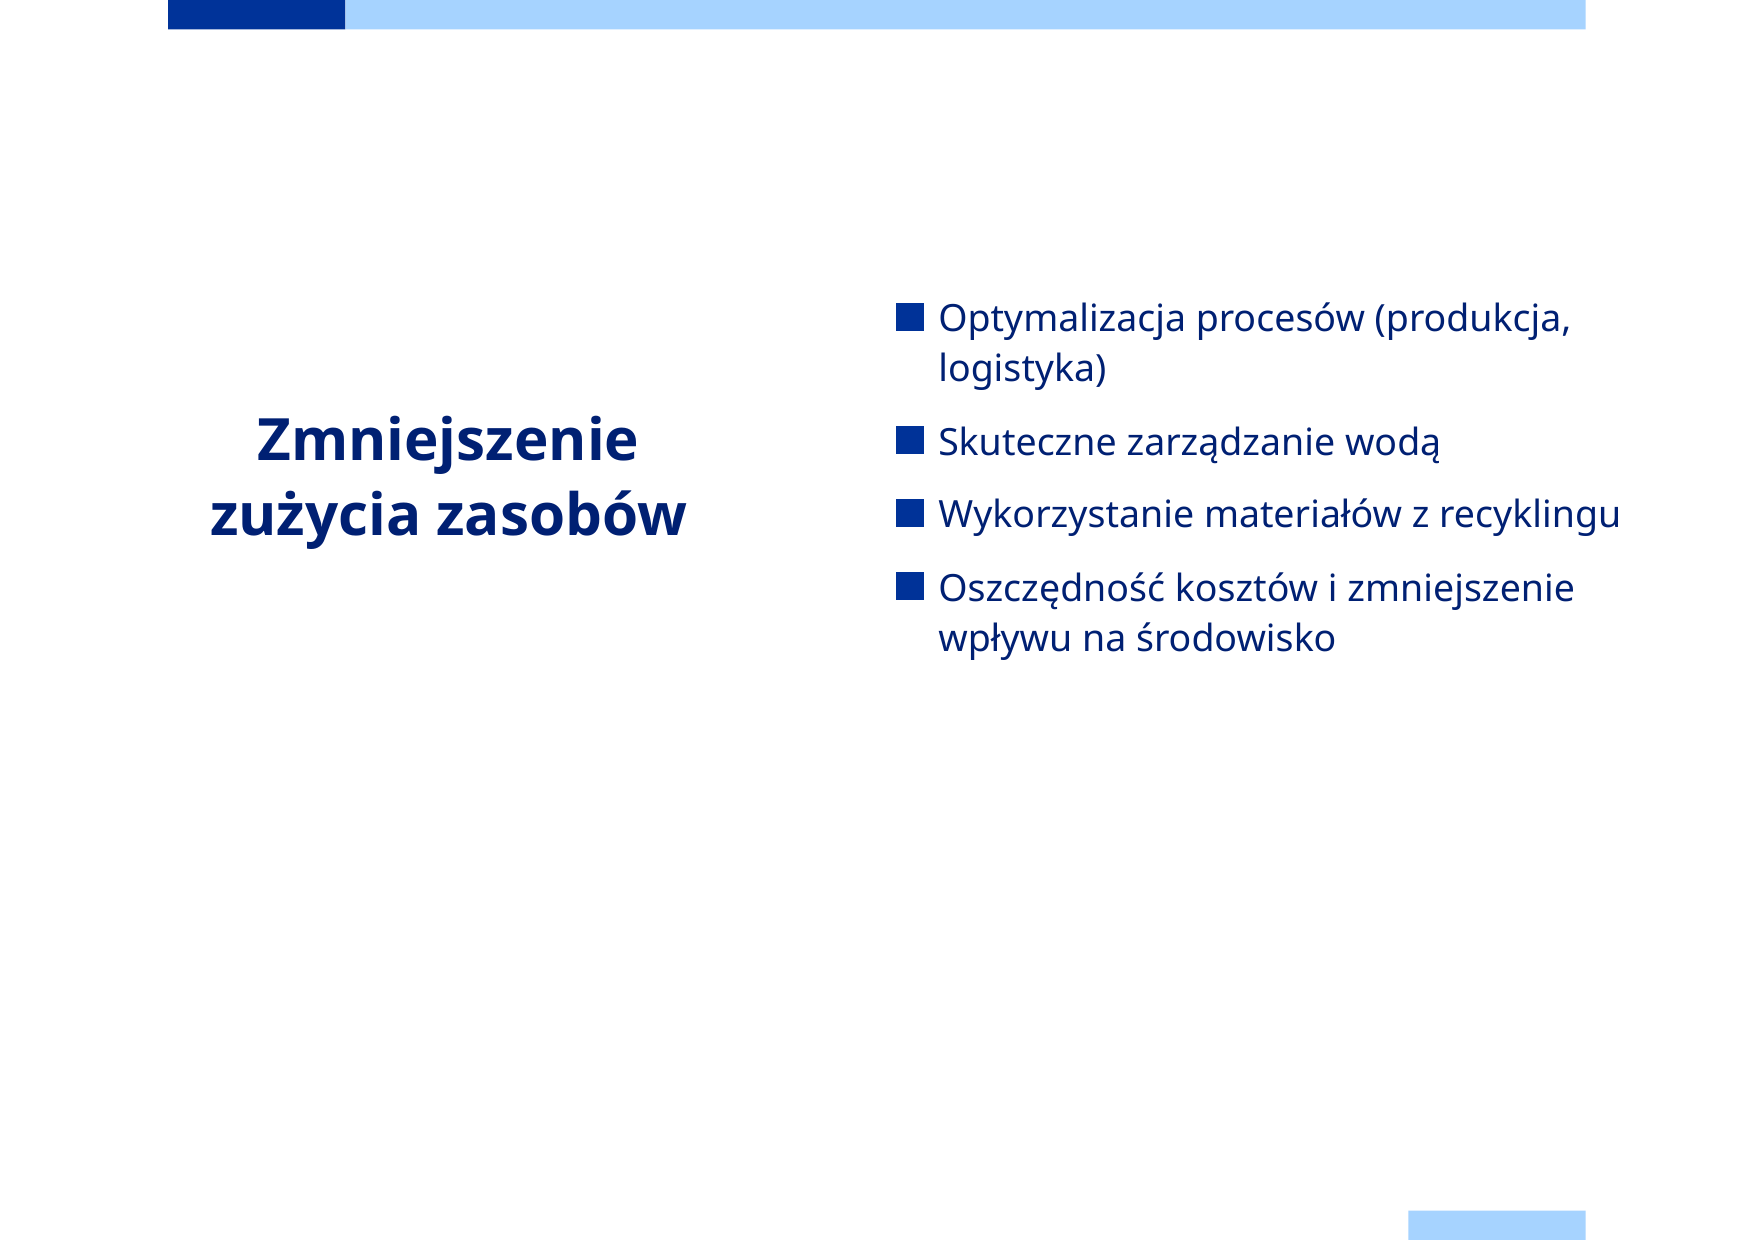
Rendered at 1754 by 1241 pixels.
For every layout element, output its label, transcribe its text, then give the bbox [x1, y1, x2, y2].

picture [896, 303, 924, 331]
picture [896, 572, 924, 600]
title Zmniejszenie zużycia zasobów [158, 396, 739, 860]
picture [896, 426, 924, 454]
picture [896, 499, 924, 527]
list Optymalizacja procesów (produkcja, logistyka) Skuteczne zarządzanie wodą Wykorzystanie materiałów z recyklingu Oszczędność kosztów i zmniejszenie wpływu na środowisko [896, 289, 1648, 916]
